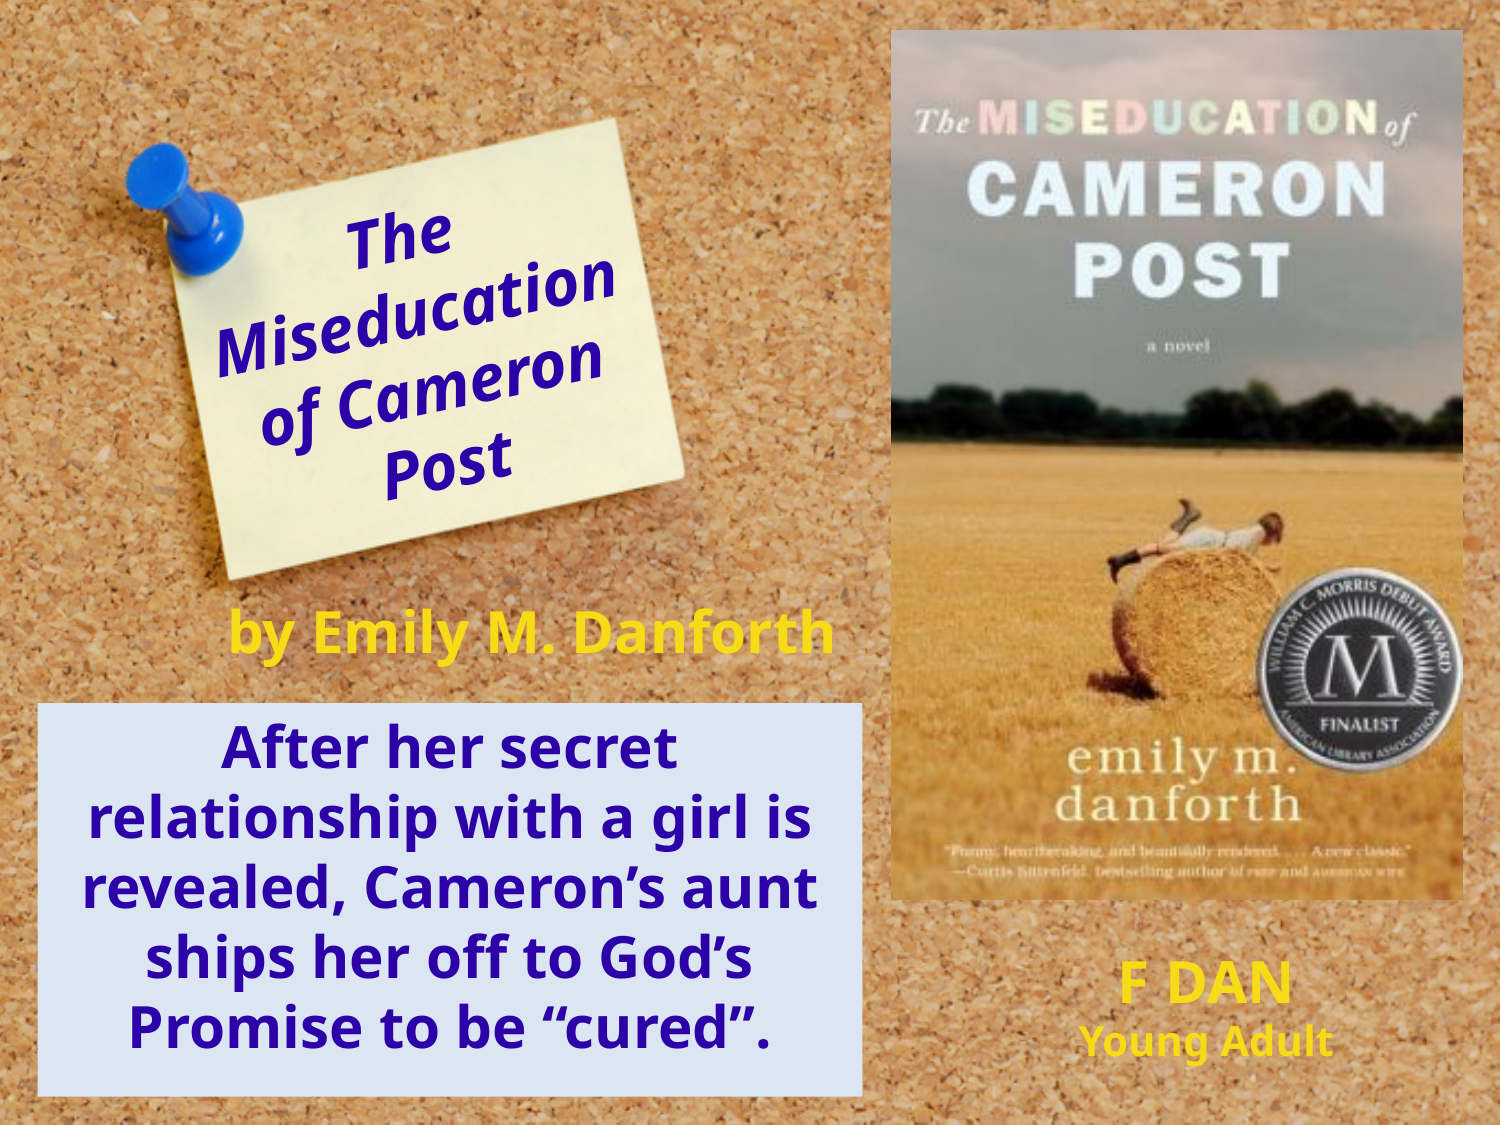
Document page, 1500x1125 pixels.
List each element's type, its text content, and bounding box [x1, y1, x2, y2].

text_box F DAN Young Adult [1037, 937, 1375, 1073]
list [891, 30, 1463, 901]
text_box by Emily M. Danforth [212, 587, 886, 673]
title The Miseducation of Cameron Post [162, 137, 684, 561]
list After her secret relationship with a girl is revealed, Cameron’s aunt ships her off to God’s Promise to be “cured”. [37, 703, 863, 1097]
picture [0, 0, 1500, 1125]
